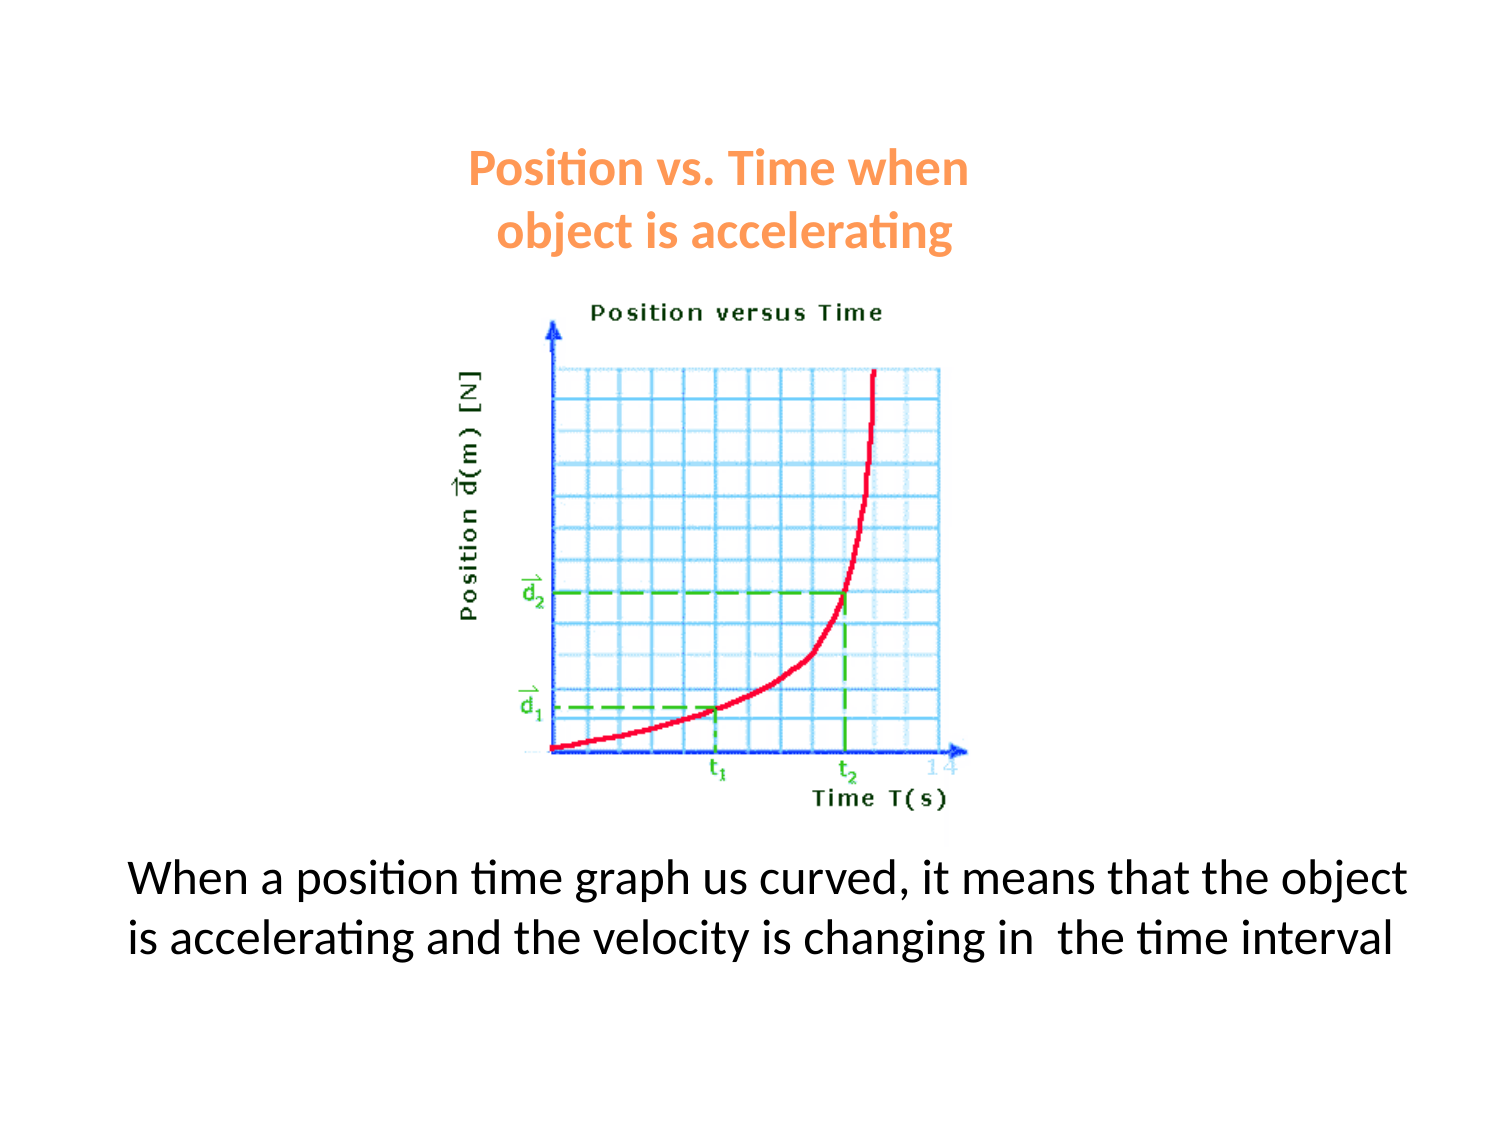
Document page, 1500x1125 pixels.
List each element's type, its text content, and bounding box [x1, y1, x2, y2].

title Position vs. Time when object is accelerating [50, 125, 1400, 313]
text_box When a position time graph us curved, it means that the object is accelerating and the velocity is changing in the time interval [112, 837, 1425, 973]
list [449, 299, 997, 847]
